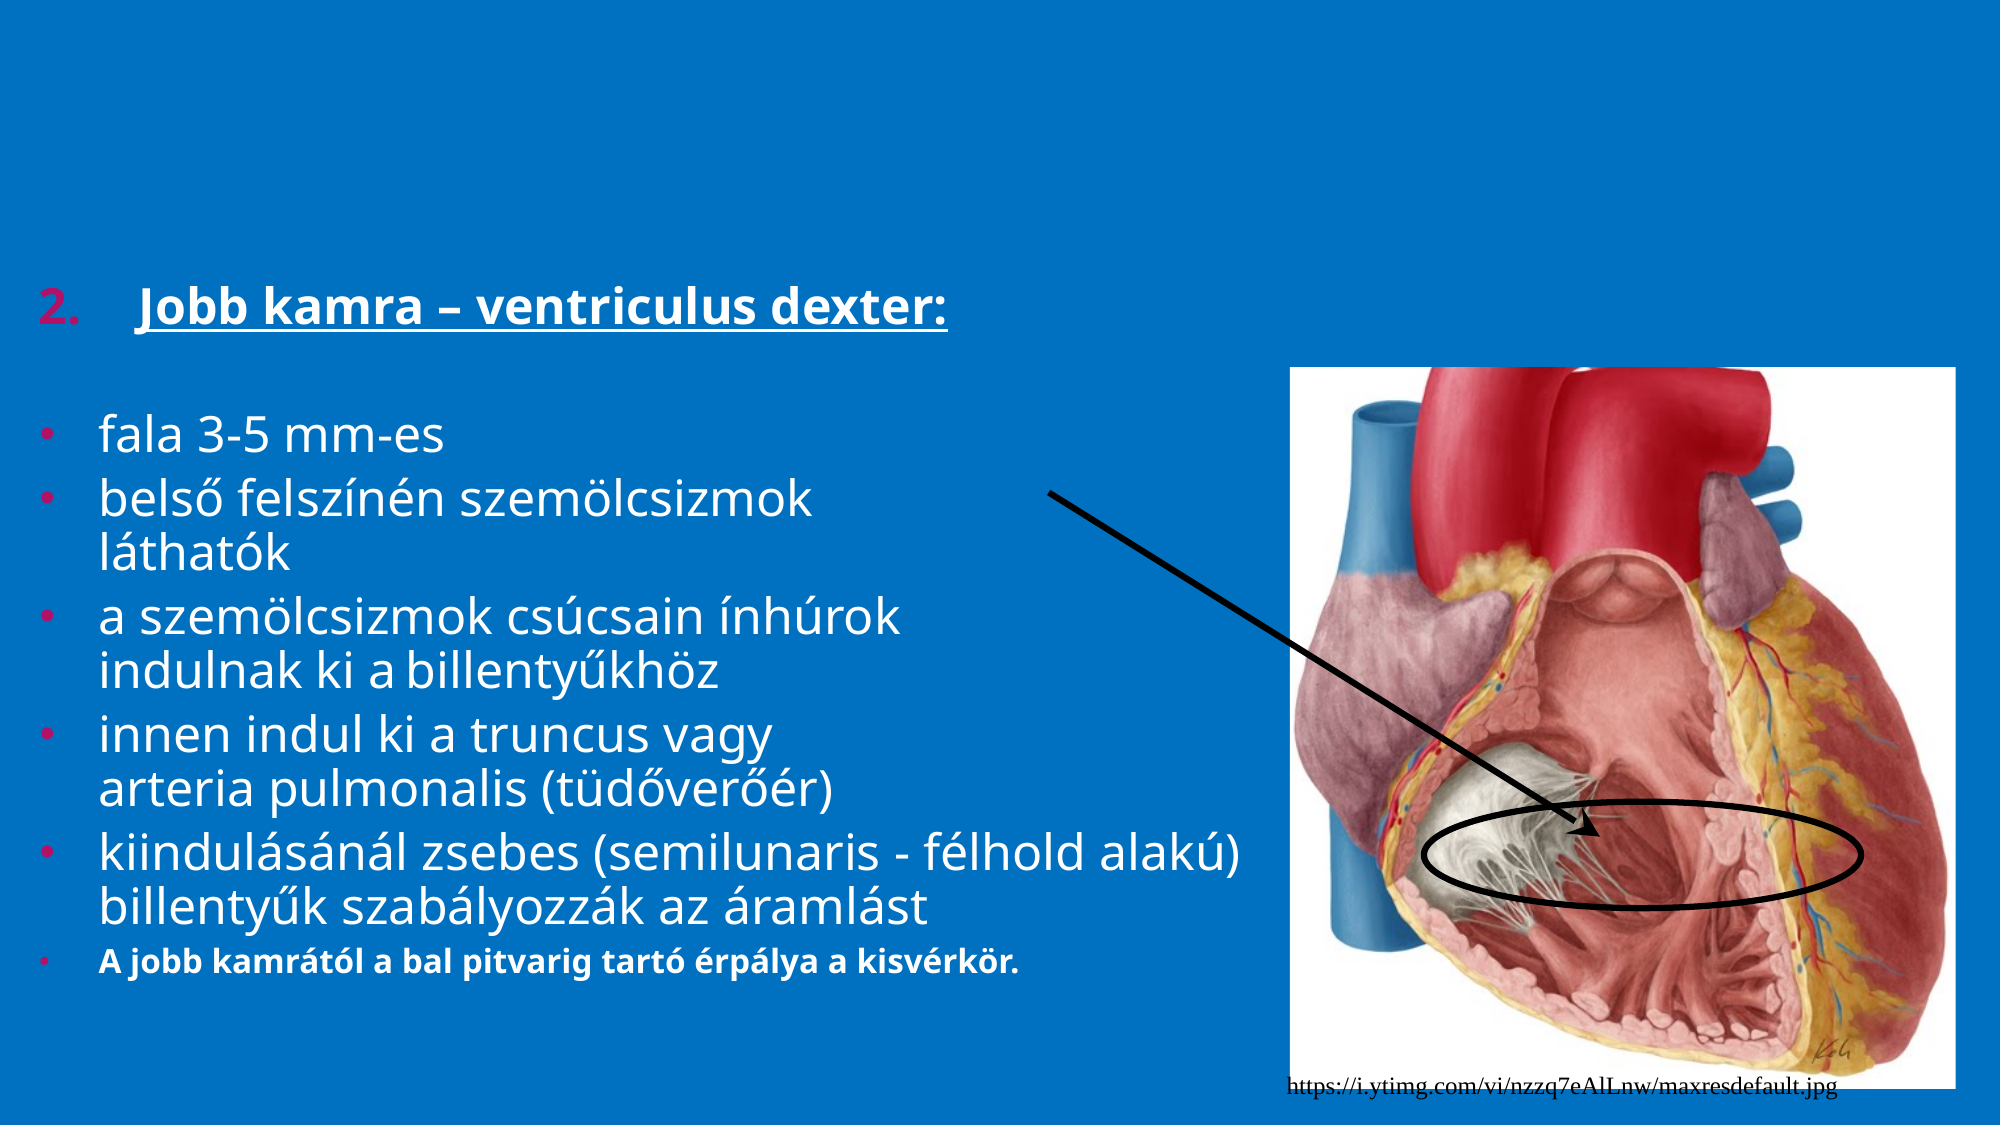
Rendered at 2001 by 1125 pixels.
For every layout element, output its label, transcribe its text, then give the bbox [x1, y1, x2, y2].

picture [1289, 366, 1956, 1089]
list Jobb kamra – ventriculus dexter: fala 3-5 mm-es belső felszínén szemölcsizmok láthatók a szemölcsizmok csúcsain ínhúrok indulnak ki a billentyűkhöz innen indul ki a truncus vagy arteria pulmonalis (tüdőverőér) kiindulásánál zsebes (semilunaris - félhold alakú) billentyűk szabályozzák az áramlást A jobb kamrától a bal pitvarig tartó érpálya a kisvérkör. [23, 274, 1497, 1125]
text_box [1048, 492, 1601, 837]
text_box https://i.ytimg.com/vi/nzzq7eAlLnw/maxresdefault.jpg [1271, 1062, 1862, 1108]
